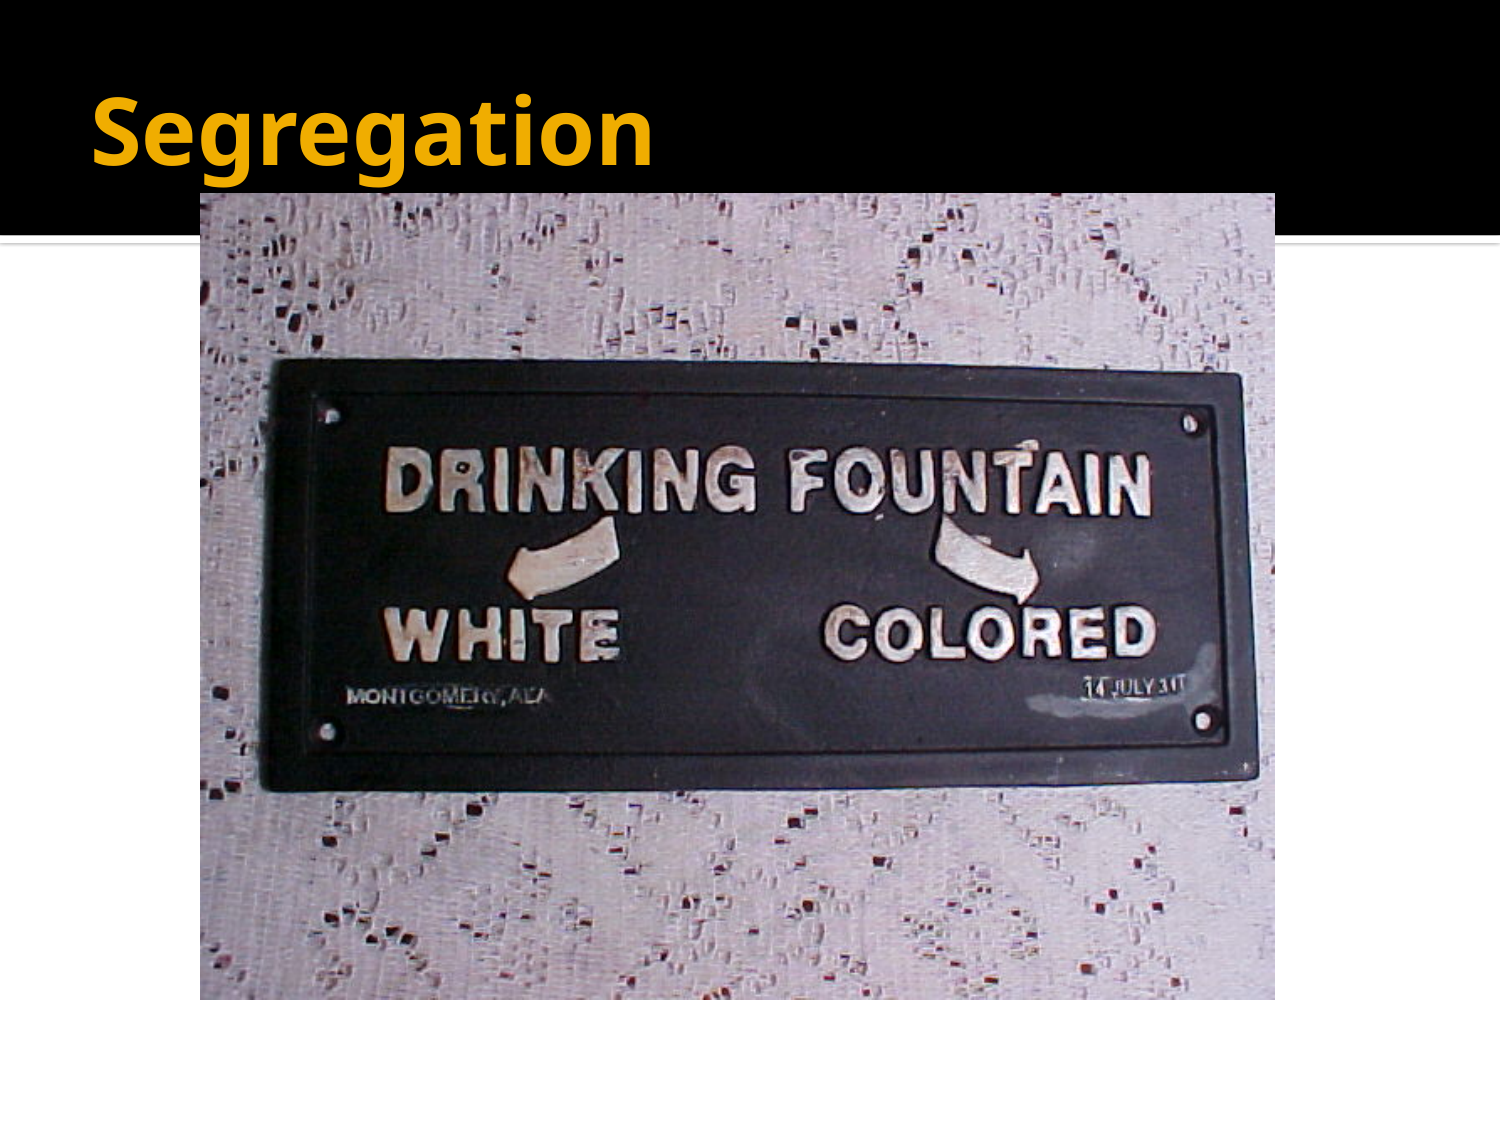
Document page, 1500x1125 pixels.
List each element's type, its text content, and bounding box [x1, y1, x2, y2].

picture [199, 193, 1275, 1001]
title Segregation [75, 25, 1425, 231]
